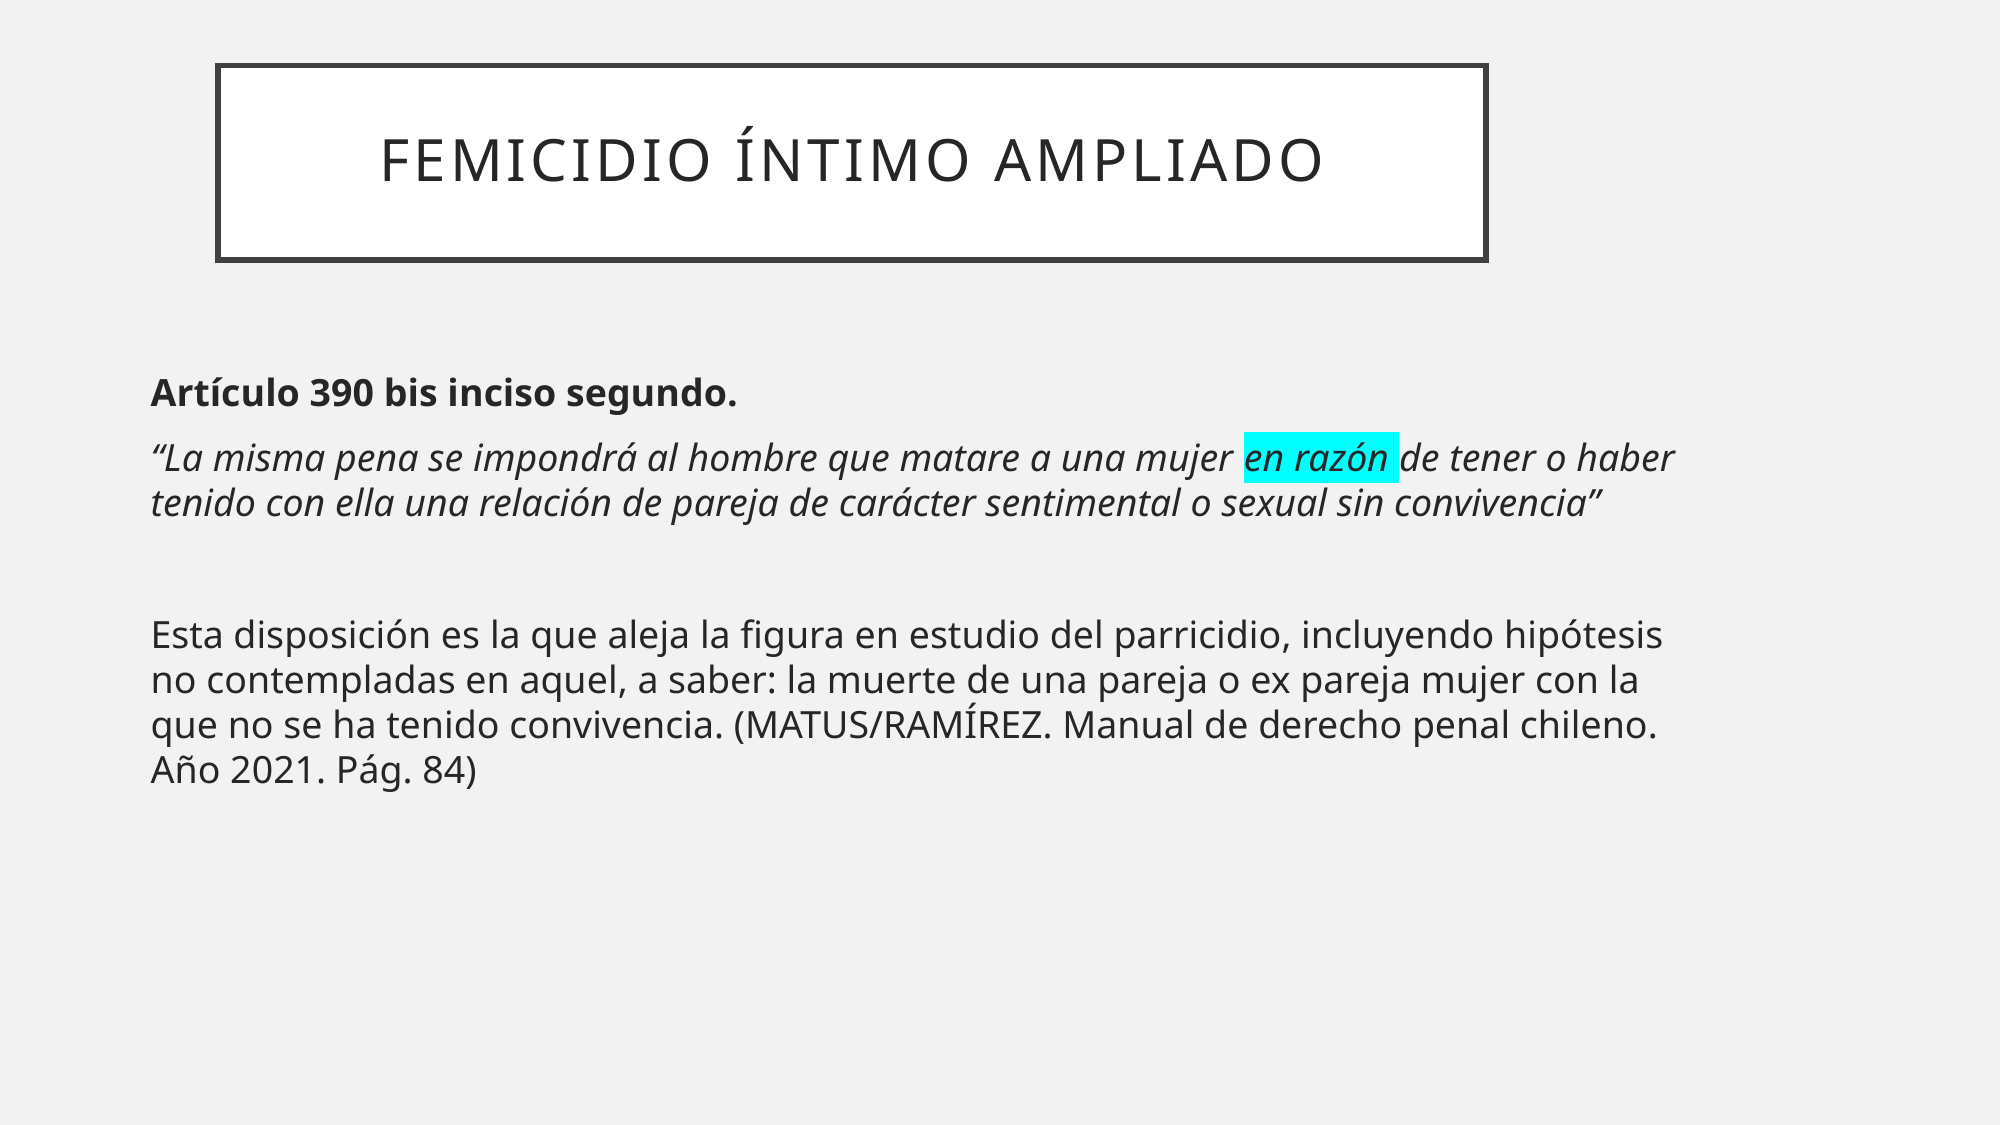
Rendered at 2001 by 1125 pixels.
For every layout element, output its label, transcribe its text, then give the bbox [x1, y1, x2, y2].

title Femicidio íntimo ampliado [215, 63, 1489, 263]
list Artículo 390 bis inciso segundo. “La misma pena se impondrá al hombre que matare a una mujer en razón de tener o haber tenido con ella una relación de pareja de carácter sentimental o sexual sin convivencia” Esta disposición es la que aleja la figura en estudio del parricidio, incluyendo hipótesis no contempladas en aquel, a saber: la muerte de una pareja o ex pareja mujer con la que no se ha tenido convivencia. (MATUS/RAMÍREZ. Manual de derecho penal chileno. Año 2021. Pág. 84) [135, 361, 1723, 942]
